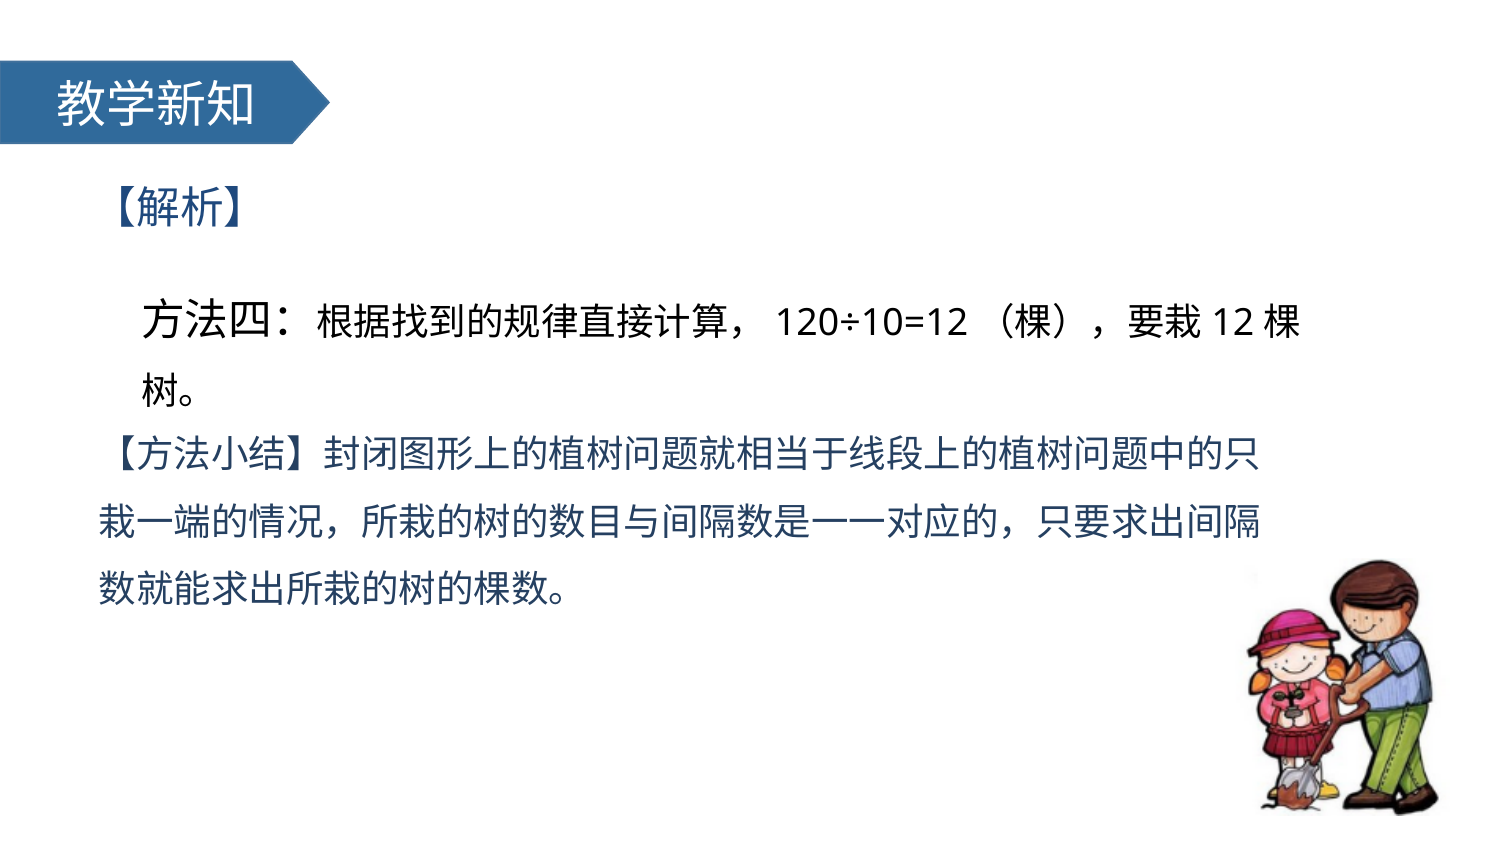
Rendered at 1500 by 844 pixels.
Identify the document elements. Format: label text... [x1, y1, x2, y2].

picture [1228, 557, 1453, 816]
text_box 【方法小结】封闭图形上的植树问题就相当于线段上的植树问题中的只栽一端的情况，所栽的树的数目与间隔数是一一对应的，只要求出间隔数就能求出所栽的树的棵数。 [87, 402, 1291, 617]
text_box 方法四：根据找到的规律直接计算，120÷10=12（棵），要栽12棵树。 [129, 260, 1343, 418]
text_box 【解析】 [81, 174, 280, 239]
text_box 教学新知 [0, 61, 329, 144]
